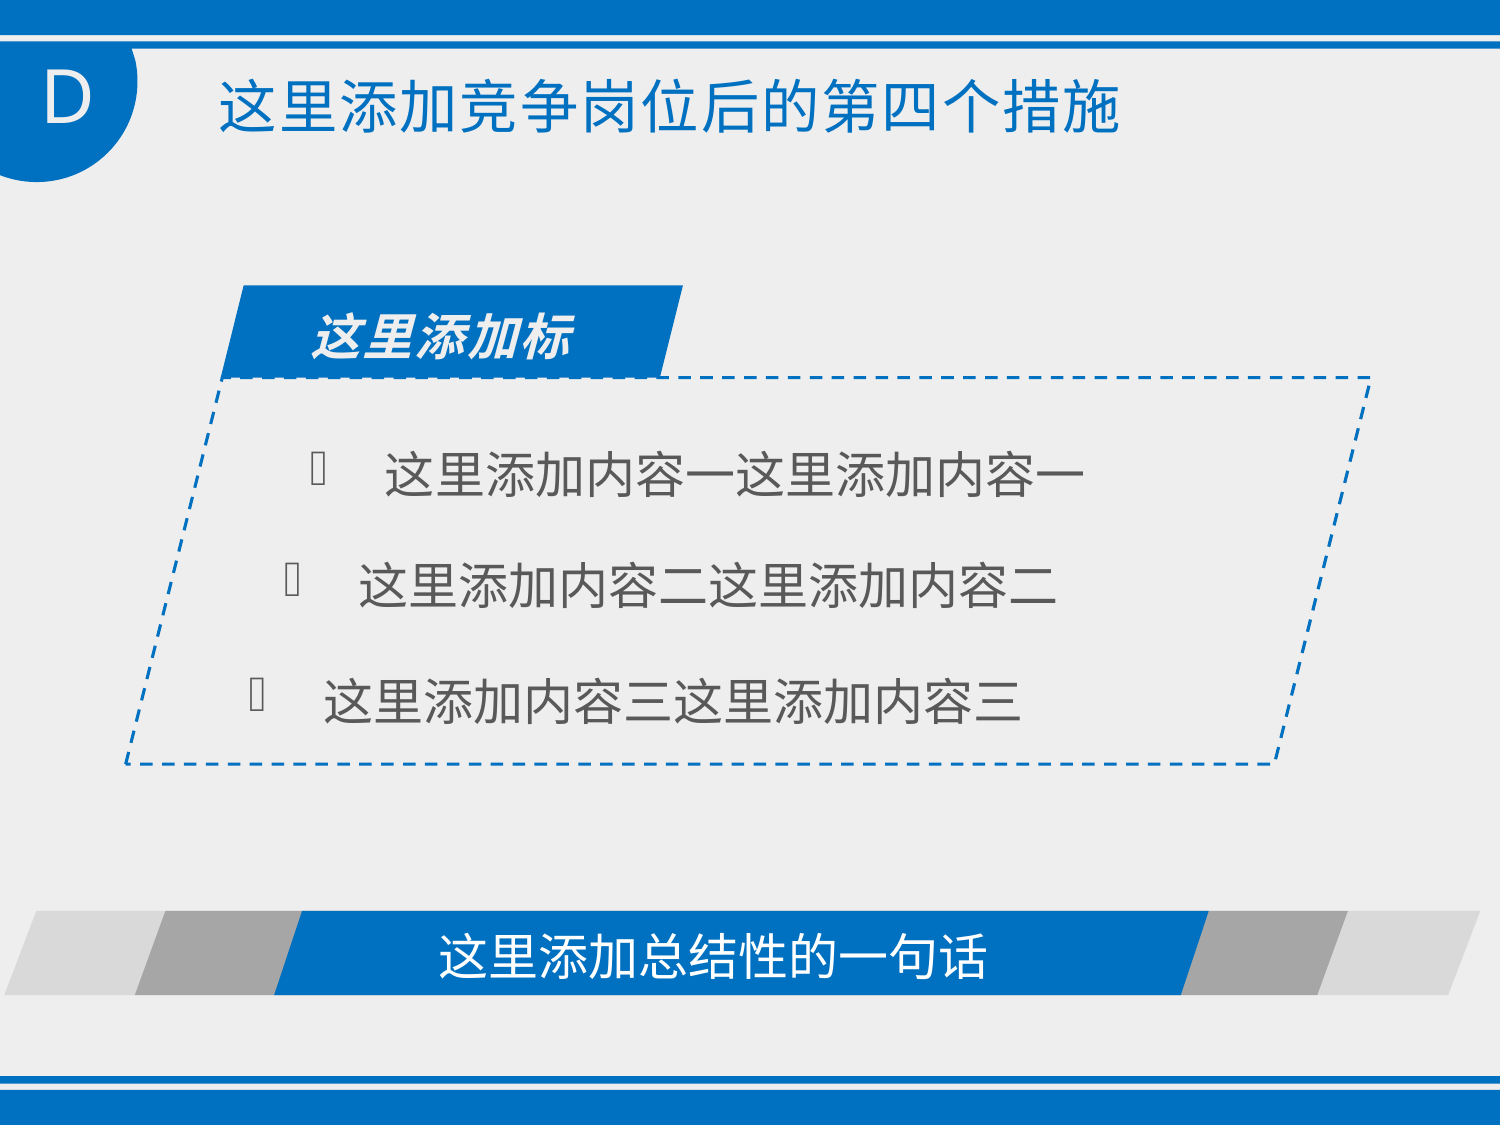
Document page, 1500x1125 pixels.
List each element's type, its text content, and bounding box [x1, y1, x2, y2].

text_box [0, 41, 138, 183]
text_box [4, 910, 1481, 996]
text_box 这里添加竞争岗位后的第四个措施 [138, 44, 1364, 148]
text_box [125, 282, 1371, 764]
